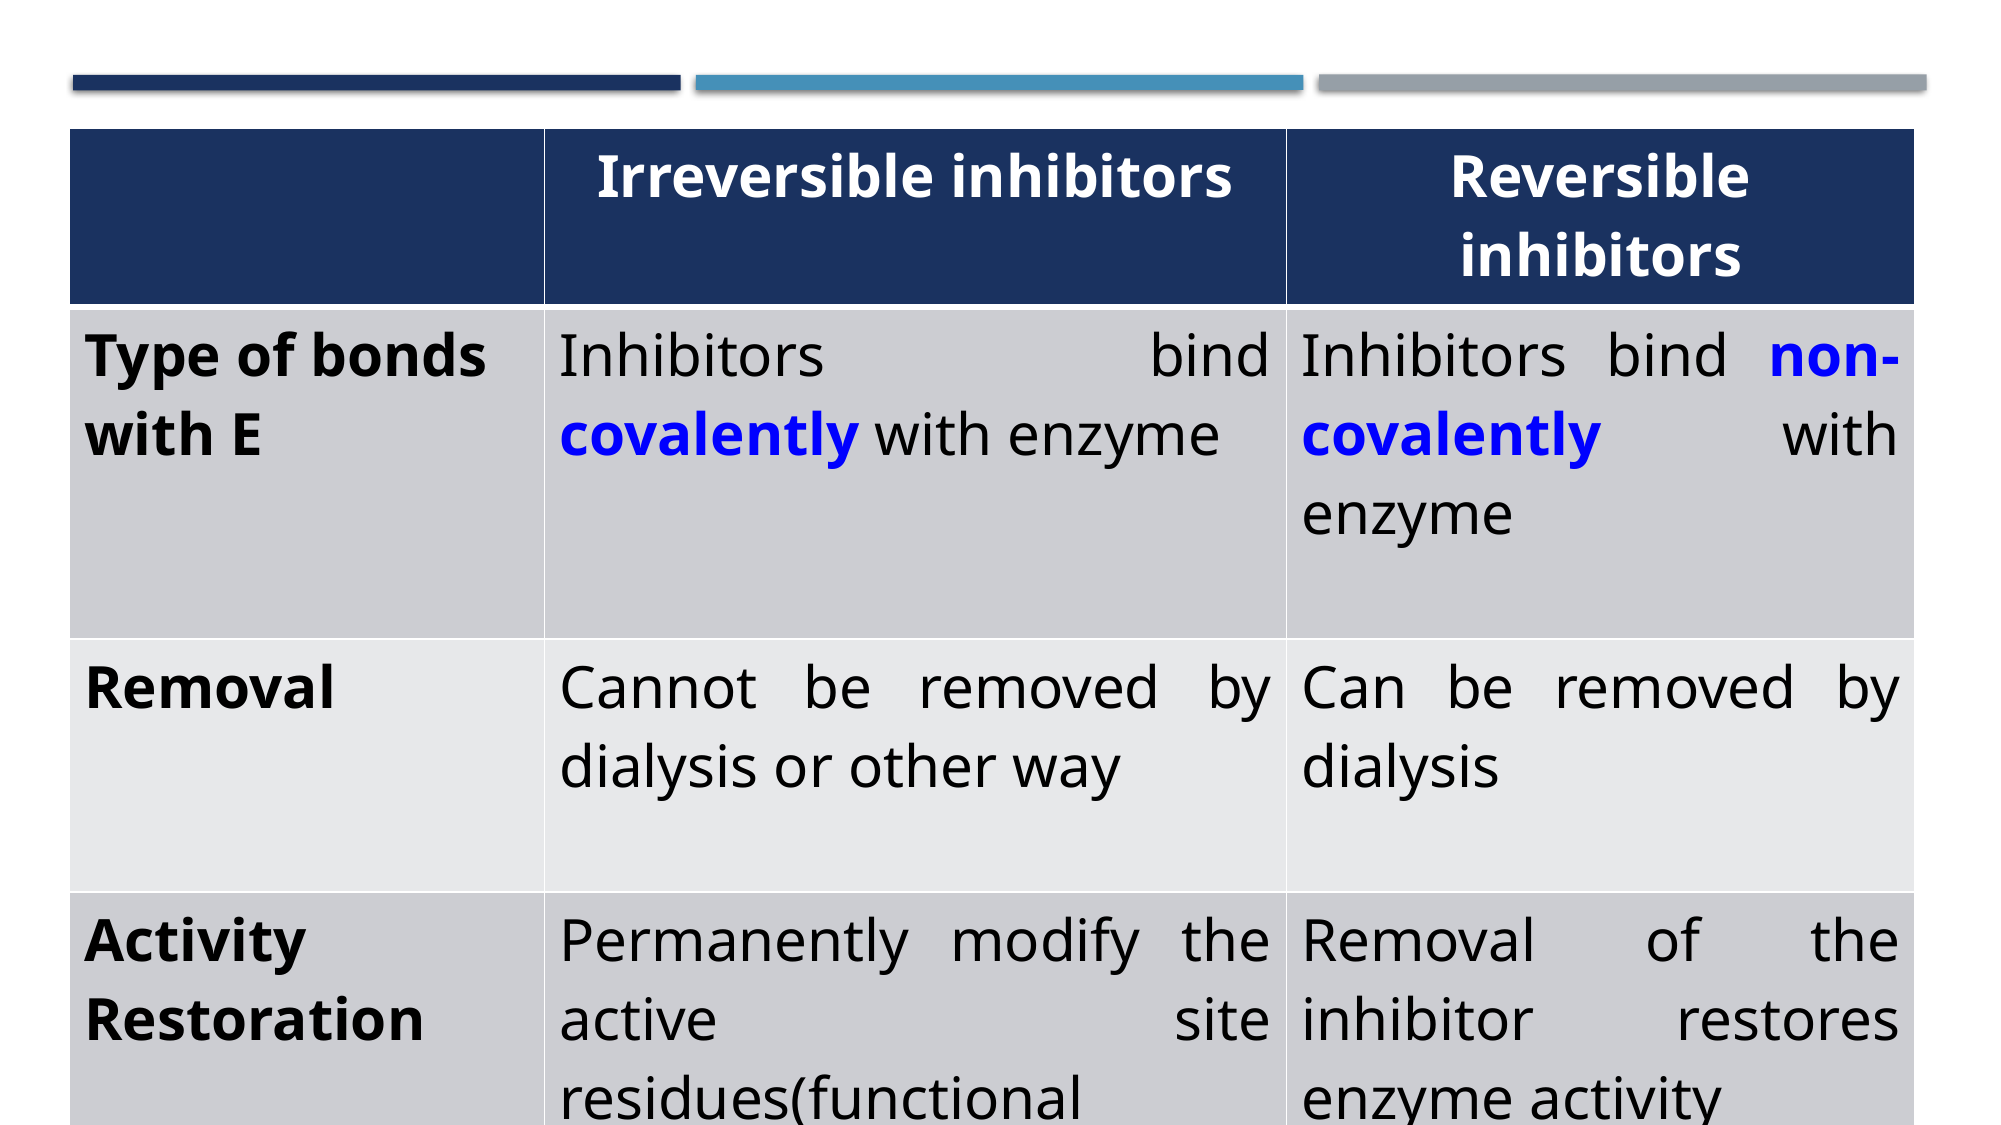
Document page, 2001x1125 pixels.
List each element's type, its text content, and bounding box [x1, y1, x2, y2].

table_cell Can be removed by dialysis [1287, 640, 1914, 891]
table_cell Activity Restoration [70, 893, 544, 1125]
table_cell Type of bonds with E [70, 310, 544, 638]
table_header [70, 129, 544, 304]
table_cell Removal [70, 640, 544, 891]
table_cell Permanently modify the active site residues(functional group) which the enzyme become inactive. [545, 893, 1286, 1125]
table_cell Inhibitors bind non-covalently with enzyme [1287, 310, 1914, 638]
table_cell Removal of the inhibitor restores enzyme activity [1287, 893, 1914, 1125]
table_cell Cannot be removed by dialysis or other way [545, 640, 1286, 891]
table_header Irreversible inhibitors [545, 129, 1286, 304]
table_header Reversible inhibitors [1287, 129, 1914, 304]
table_cell Inhibitors bind covalently with enzyme [545, 310, 1286, 638]
